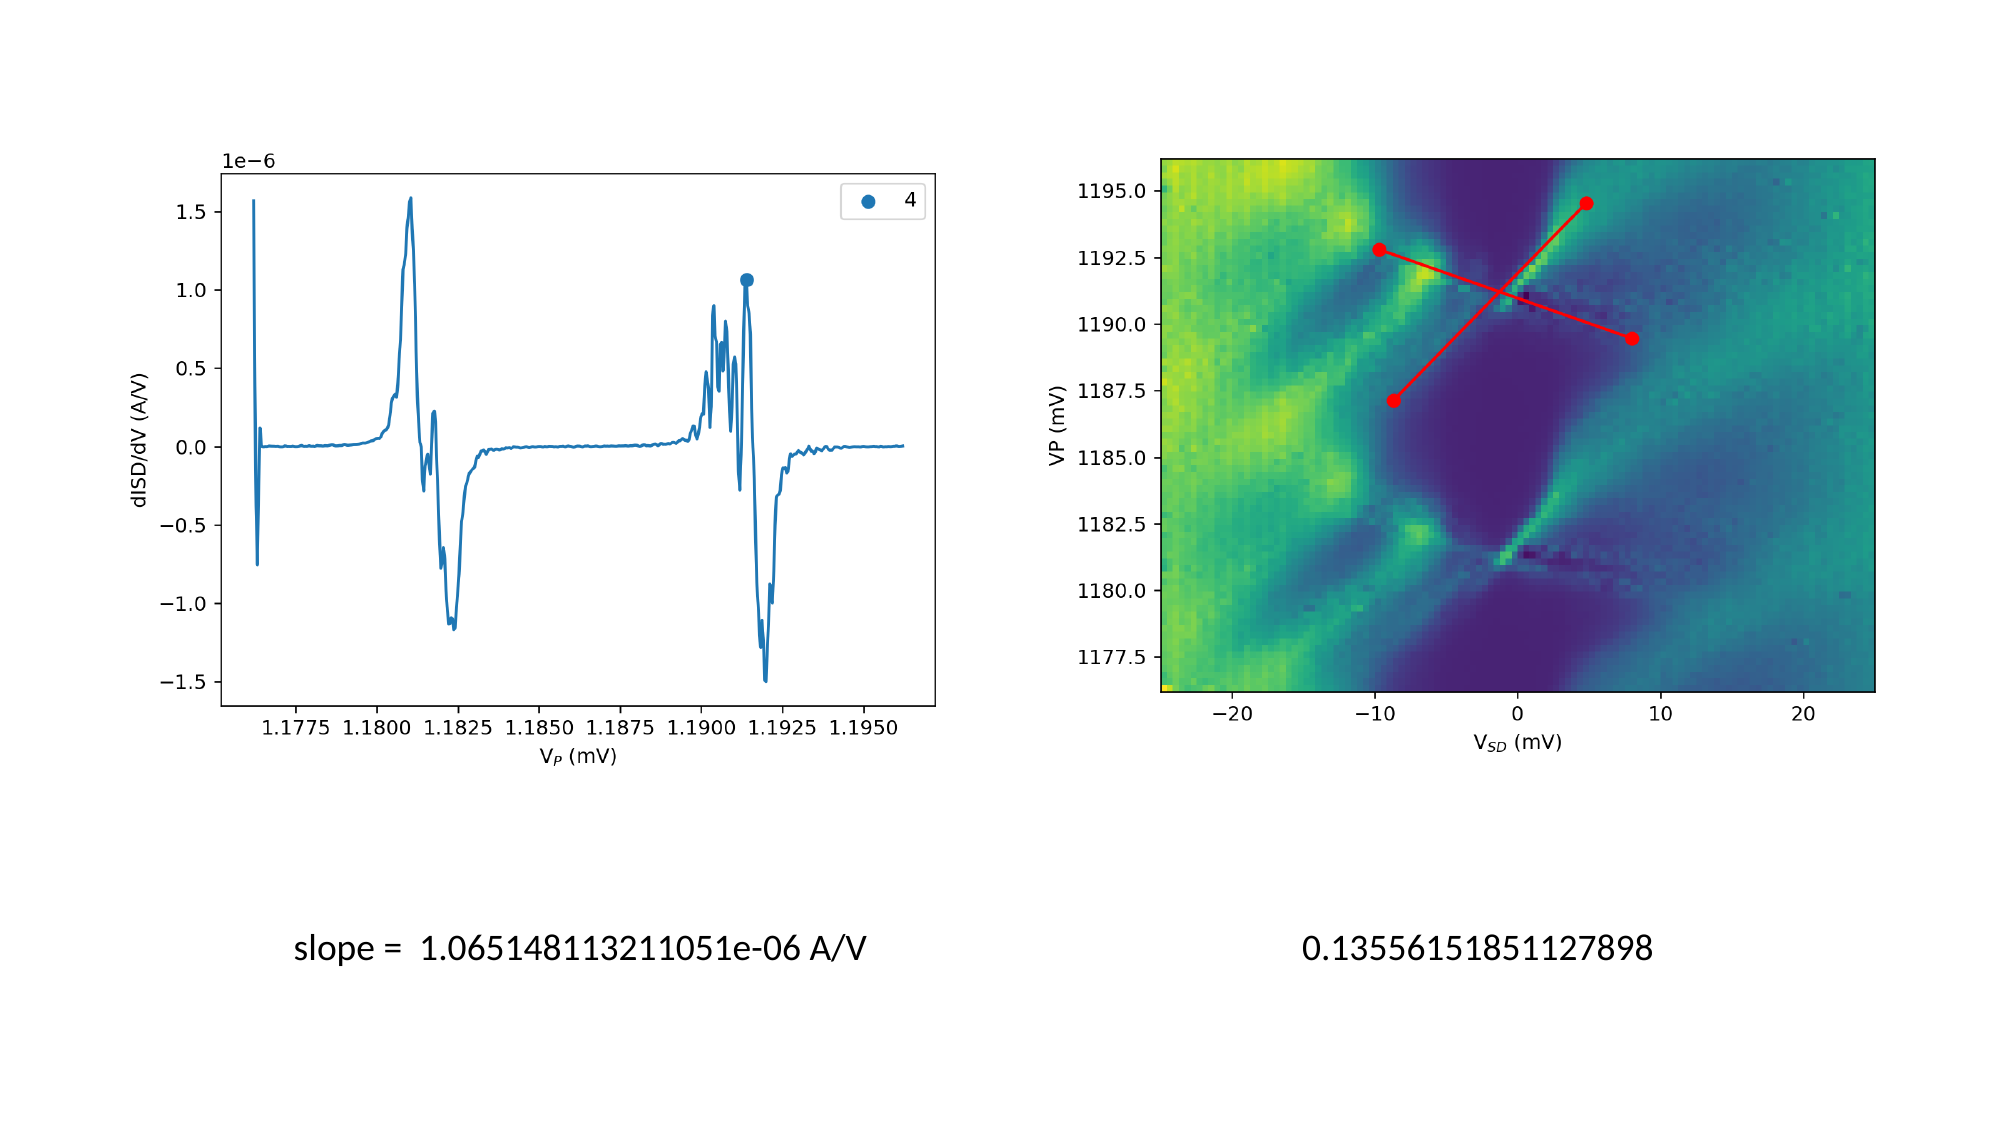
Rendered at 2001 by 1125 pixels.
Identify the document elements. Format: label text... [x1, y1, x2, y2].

text_box slope = 1.065148113211051e-06 A/V [279, 915, 924, 976]
text_box 0.13556151851127898 [1287, 915, 1739, 976]
picture [1049, 147, 1885, 756]
picture [125, 128, 951, 775]
